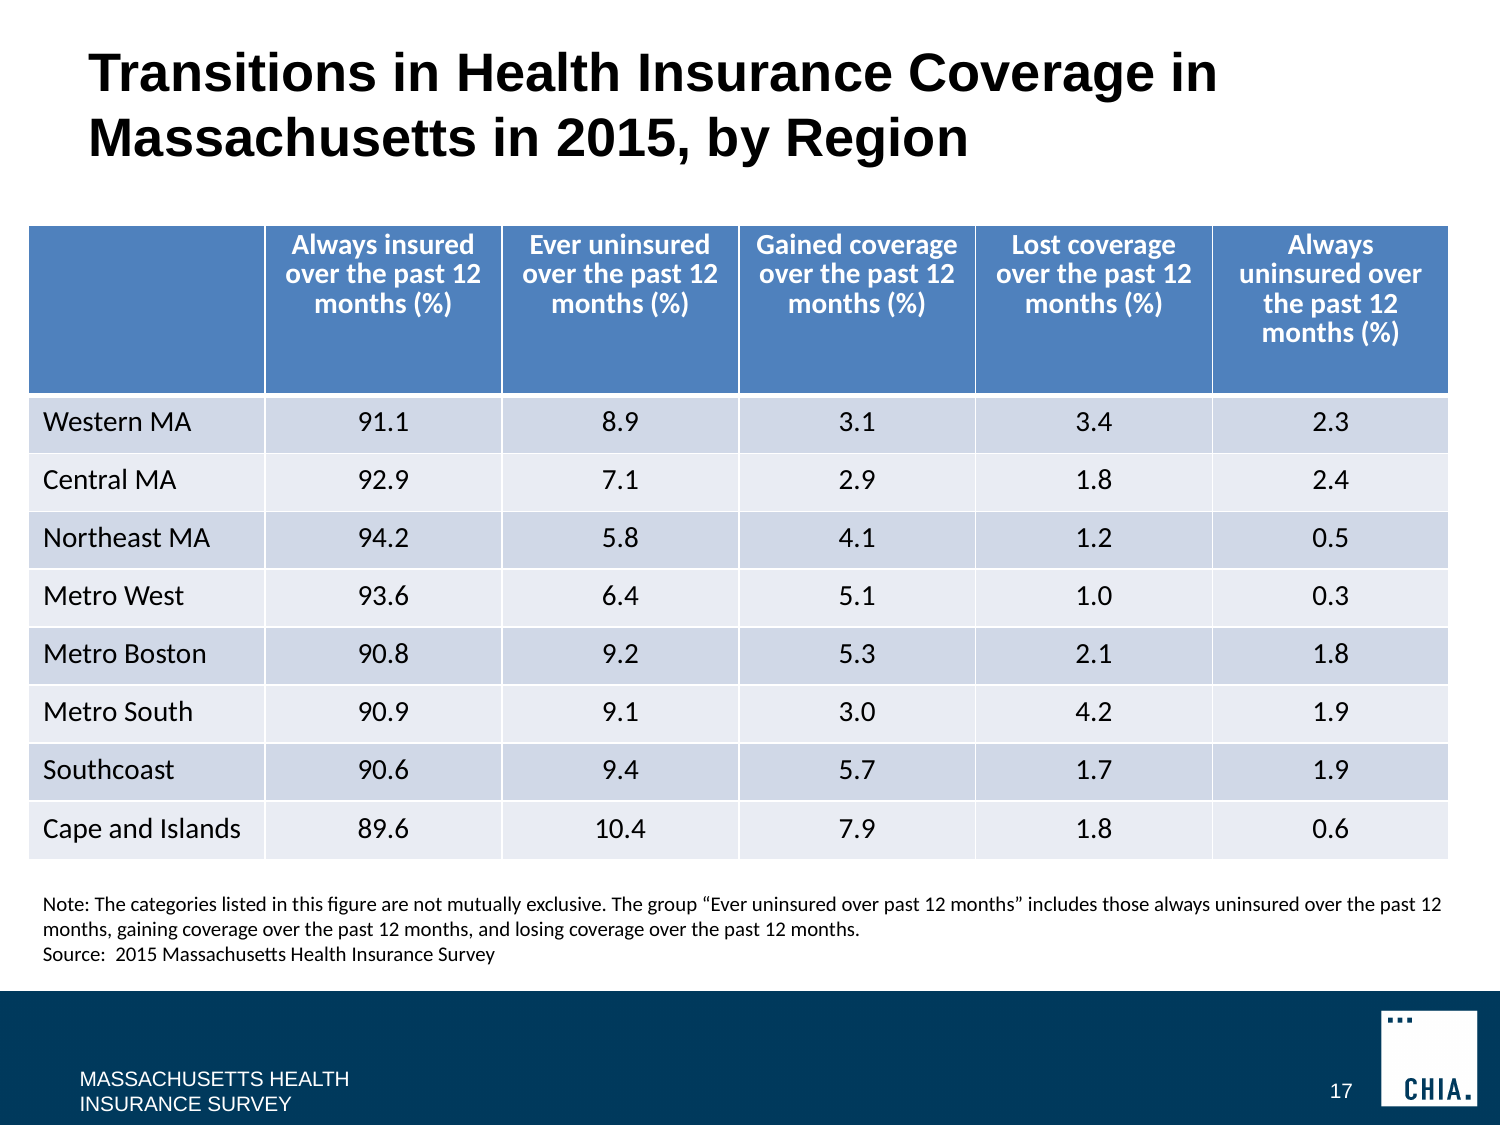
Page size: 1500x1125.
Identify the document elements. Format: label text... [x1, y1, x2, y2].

table_cell 4.1 [740, 512, 975, 568]
table_cell 90.9 [266, 686, 501, 742]
table_cell 0.3 [1213, 570, 1448, 626]
table_cell 5.7 [740, 744, 975, 800]
table_cell 2.9 [740, 454, 975, 511]
table_cell 8.9 [503, 398, 738, 453]
table_cell 5.8 [503, 512, 738, 568]
table_cell Metro Boston [29, 628, 264, 684]
table_cell 9.2 [503, 628, 738, 684]
table_cell 3.4 [976, 398, 1212, 453]
table_cell 90.6 [266, 744, 501, 800]
table_cell 89.6 [266, 802, 501, 859]
table_cell 6.4 [503, 570, 738, 626]
table_cell 1.0 [976, 570, 1212, 626]
table_cell 1.7 [976, 744, 1212, 800]
text_box Note: The categories listed in this figure are not mutually exclusive. The group “Ever uninsured over past 12 months” includes those always uninsured over the past 12 months, gaining coverage over the past 12 months, and losing coverage over the past 12 months. Source: 2015 Massachusetts Health Insurance Survey [28, 883, 1467, 973]
table_header Gained coverage over the past 12 months (%) [740, 226, 975, 393]
table_header [29, 226, 264, 393]
picture [0, 991, 1500, 1125]
table_cell 1.8 [1213, 628, 1448, 684]
slide_number 17 [1017, 1060, 1368, 1121]
table_cell 1.9 [1213, 744, 1448, 800]
table_cell 2.1 [976, 628, 1212, 684]
table_cell 3.0 [740, 686, 975, 742]
table_cell 3.1 [740, 398, 975, 453]
table_cell Southcoast [29, 744, 264, 800]
table_cell 5.3 [740, 628, 975, 684]
table_cell 91.1 [266, 398, 501, 453]
table_cell 94.2 [266, 512, 501, 568]
table_cell 4.2 [976, 686, 1212, 742]
footer MASSACHUSETTS HEALTH INSURANCE SURVEY [64, 1060, 430, 1121]
table_cell 10.4 [503, 802, 738, 859]
table_cell 2.4 [1213, 454, 1448, 511]
table_cell 7.9 [740, 802, 975, 859]
table_header Always uninsured over the past 12 months (%) [1213, 226, 1448, 393]
table_cell Cape and Islands [29, 802, 264, 859]
table_cell 0.5 [1213, 512, 1448, 568]
table_cell Central MA [29, 454, 264, 511]
table_header Always insured over the past 12 months (%) [266, 226, 501, 393]
table_cell 93.6 [266, 570, 501, 626]
table_cell 1.2 [976, 512, 1212, 568]
table_cell 1.9 [1213, 686, 1448, 742]
table_cell 1.8 [976, 454, 1212, 511]
table_cell Metro South [29, 686, 264, 742]
title Transitions in Health Insurance Coverage in Massachusetts in 2015, by Region [73, 49, 1393, 155]
table_cell 5.1 [740, 570, 975, 626]
table_cell 0.6 [1213, 802, 1448, 859]
table_header Lost coverage over the past 12 months (%) [976, 226, 1212, 393]
table_cell Metro West [29, 570, 264, 626]
table_cell 92.9 [266, 454, 501, 511]
table_cell 9.4 [503, 744, 738, 800]
table_header Ever uninsured over the past 12 months (%) [503, 226, 738, 393]
table_cell 2.3 [1213, 398, 1448, 453]
table_cell 9.1 [503, 686, 738, 742]
table_cell Western MA [29, 398, 264, 453]
table_cell 90.8 [266, 628, 501, 684]
table_cell 1.8 [976, 802, 1212, 859]
table_cell 7.1 [503, 454, 738, 511]
table_cell Northeast MA [29, 512, 264, 568]
